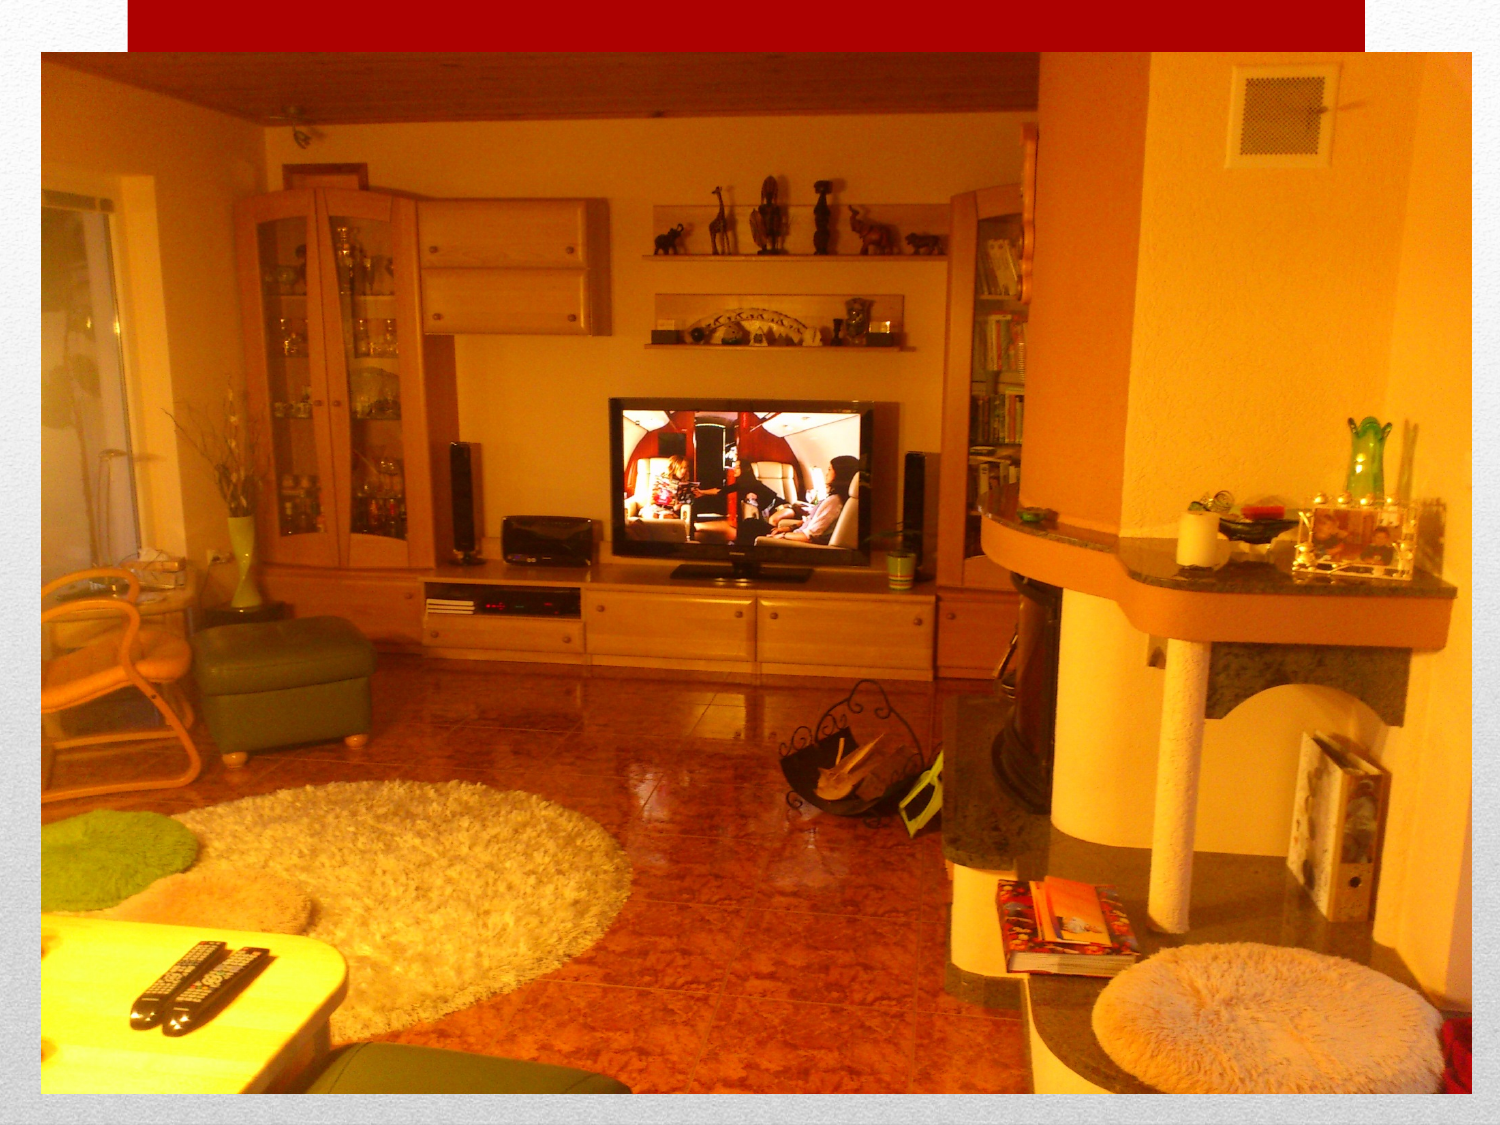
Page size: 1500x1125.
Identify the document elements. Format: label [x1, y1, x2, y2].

list [40, 51, 1473, 1095]
